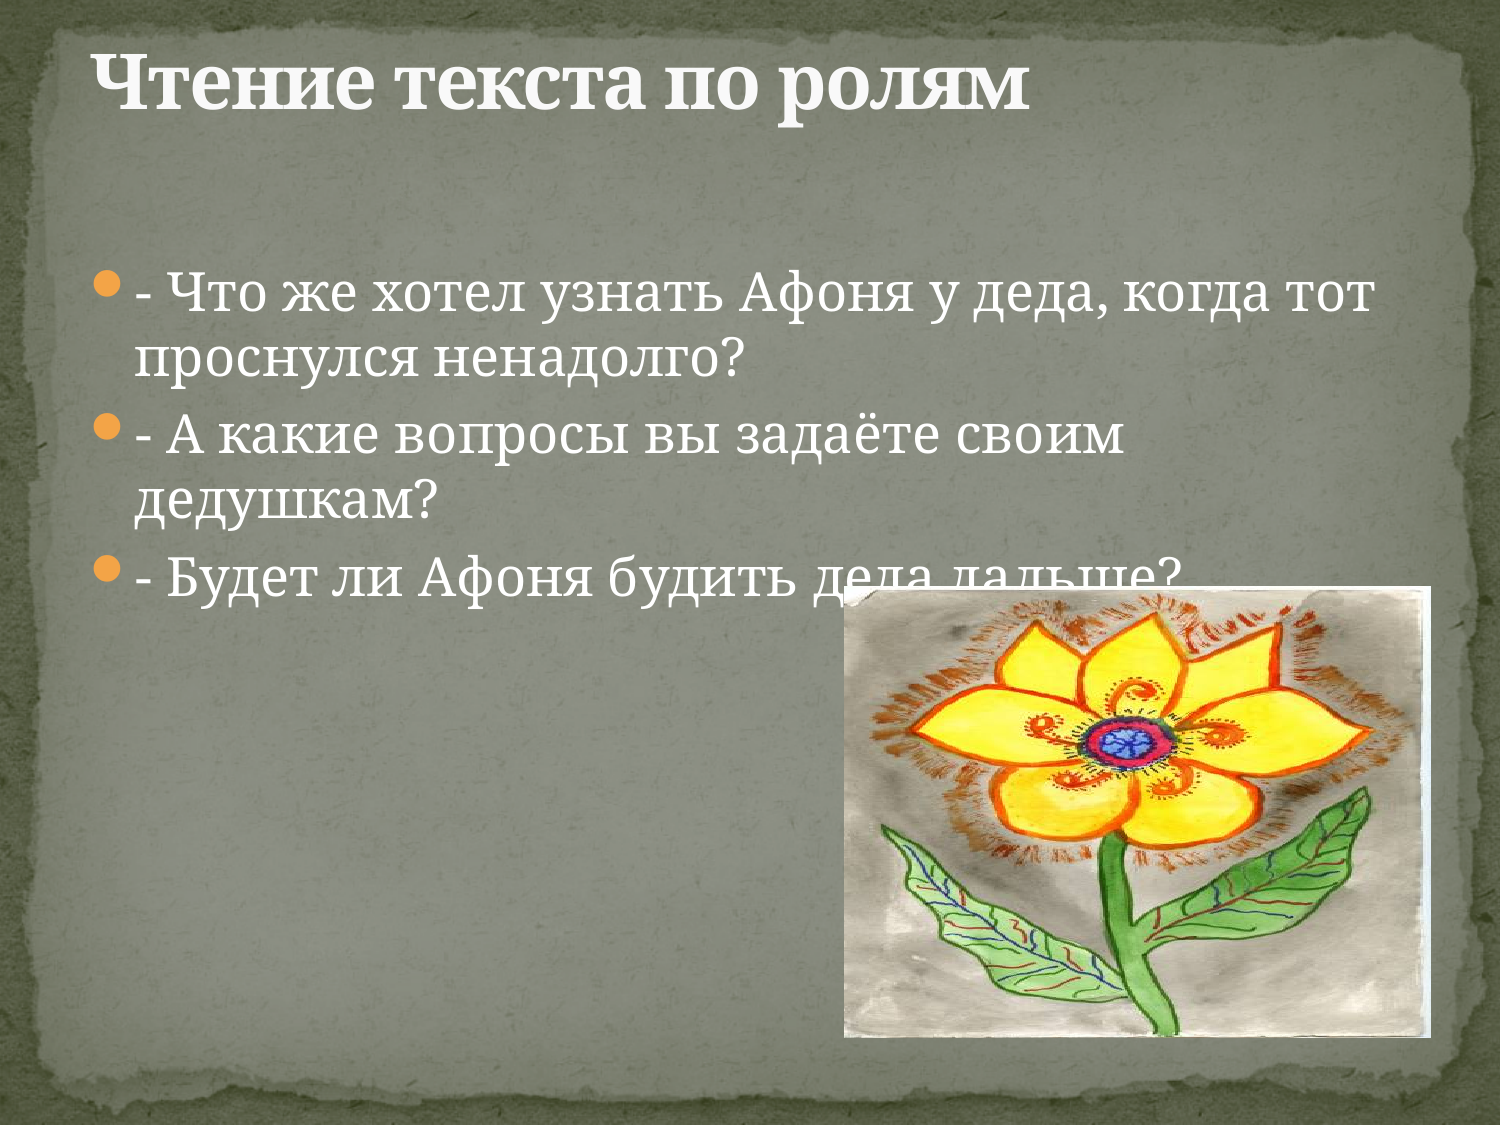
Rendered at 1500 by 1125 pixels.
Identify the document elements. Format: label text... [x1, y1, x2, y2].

title Чтение текста по ролям [74, 24, 1425, 225]
picture [844, 586, 1431, 1038]
list - Что же хотел узнать Афоня у деда, когда тот проснулся ненадолго? - А какие вопросы вы задаёте своим дедушкам? - Будет ли Афоня будить деда дальше? [75, 249, 1425, 1000]
